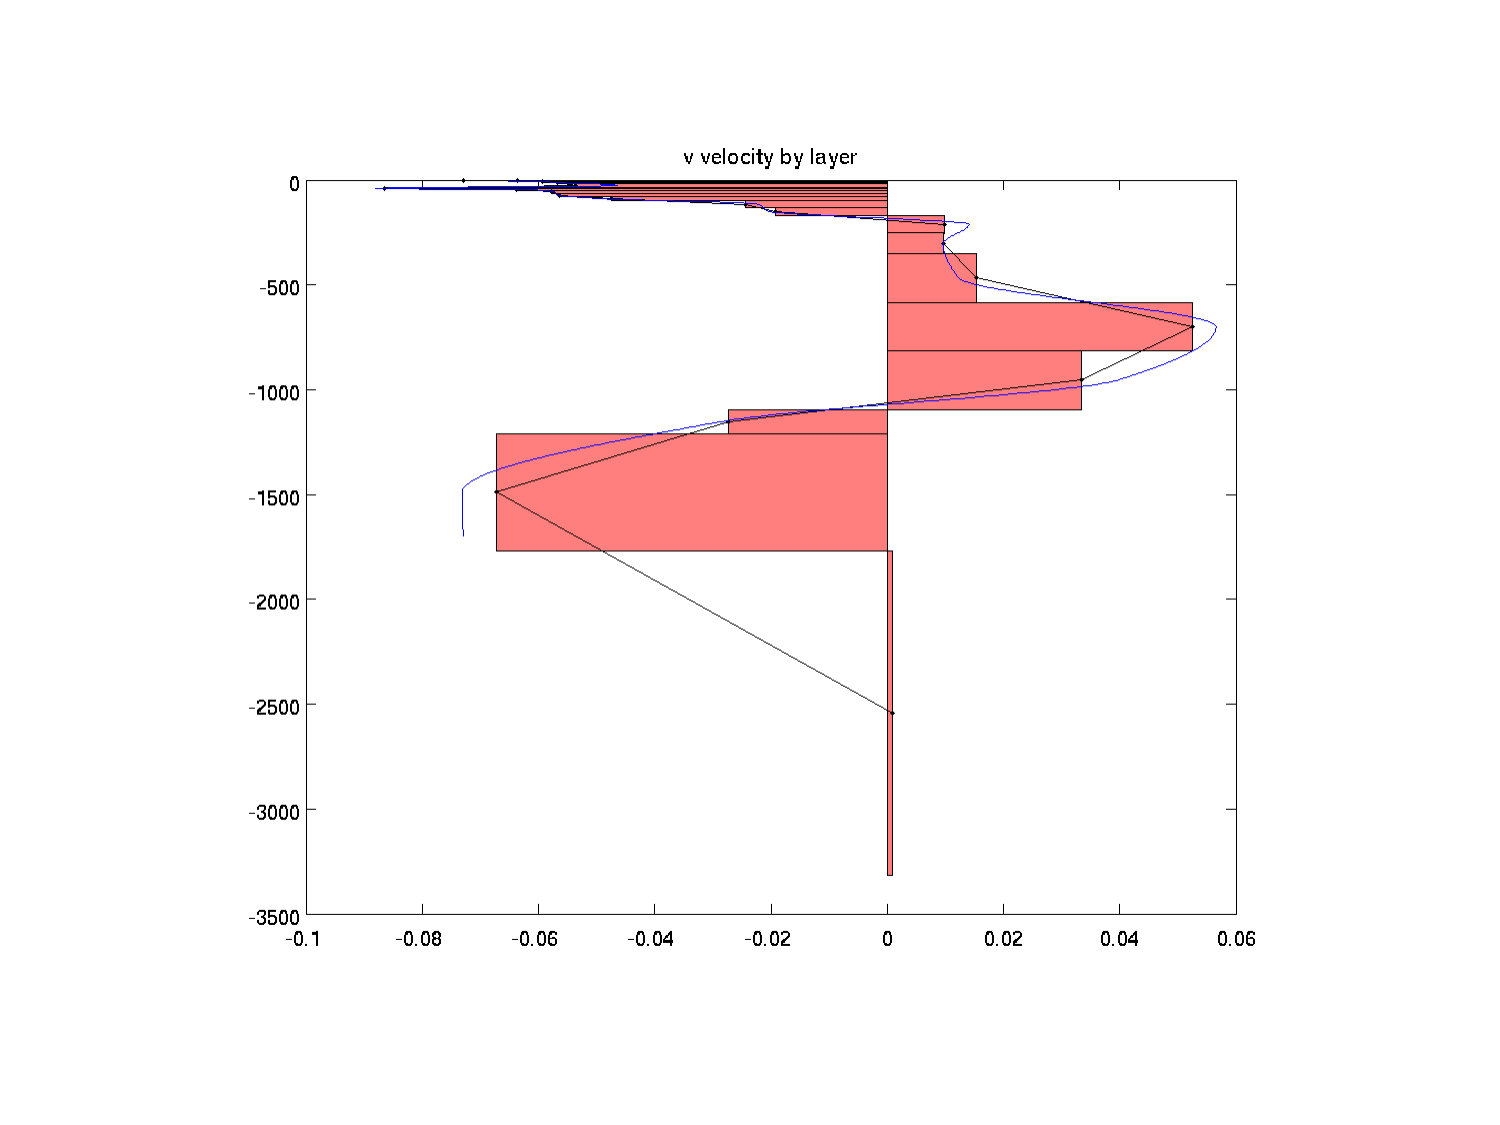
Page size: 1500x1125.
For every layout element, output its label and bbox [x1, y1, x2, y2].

picture [149, 112, 1350, 1013]
